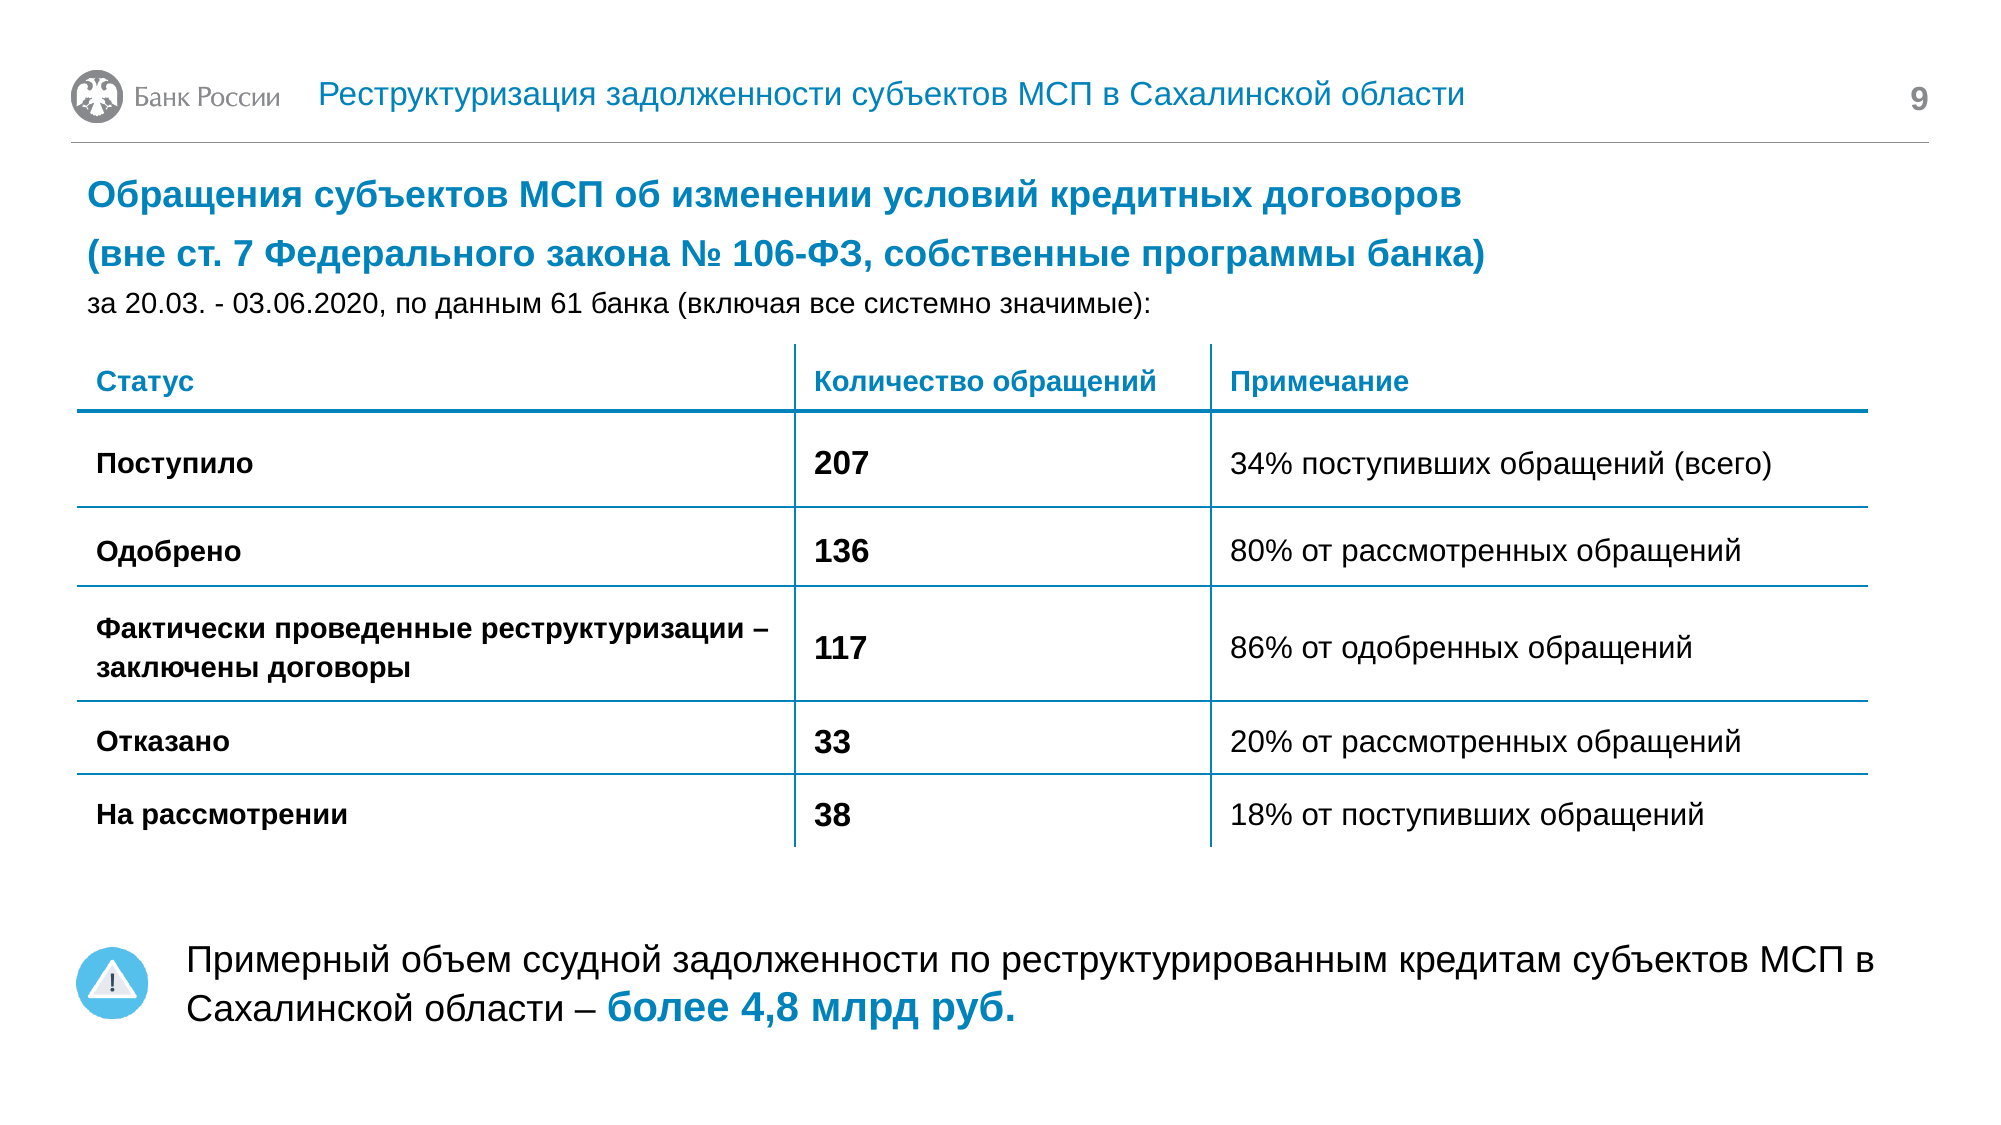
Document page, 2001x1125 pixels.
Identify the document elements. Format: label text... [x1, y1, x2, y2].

table_cell 80% от рассмотренных обращений [1212, 508, 1868, 585]
picture [76, 947, 148, 1019]
table_cell 38 [796, 775, 1210, 847]
slide_number 9 [1806, 70, 1929, 124]
table_cell 117 [796, 587, 1210, 700]
table_cell Одобрено [77, 508, 794, 585]
table_cell 18% от поступивших обращений [1212, 775, 1868, 847]
text_box Примерный объем ссудной задолженности по реструктурированным кредитам субъектов МСП в Сахалинской области – более 4,8 млрд руб. [171, 927, 1929, 1038]
table_header Примечание [1212, 344, 1868, 409]
table_cell Фактически проведенные реструктуризации – заключены договоры [77, 587, 794, 700]
table_cell 20% от рассмотренных обращений [1212, 702, 1868, 773]
table_cell 34% поступивших обращений (всего) [1212, 413, 1868, 506]
table_cell 33 [796, 702, 1210, 773]
picture [71, 70, 279, 123]
table_cell 86% от одобренных обращений [1212, 587, 1868, 700]
table_cell На рассмотрении [77, 775, 794, 847]
title Реструктуризация задолженности субъектов МСП в Сахалинской области [318, 77, 1532, 135]
table_cell 136 [796, 508, 1210, 585]
table_cell 207 [796, 413, 1210, 506]
table_cell Поступило [77, 413, 794, 506]
table_header Количество обращений [796, 344, 1210, 409]
table_header Статус [77, 344, 794, 409]
text_box Обращения субъектов МСП об изменении условий кредитных договоров (вне ст. 7 Федерального закона № 106-ФЗ, собственные программы банка) за 20.03. - 03.06.2020, по данным 61 банка (включая все системно значимые): [72, 149, 1929, 327]
table_cell Отказано [77, 702, 794, 773]
